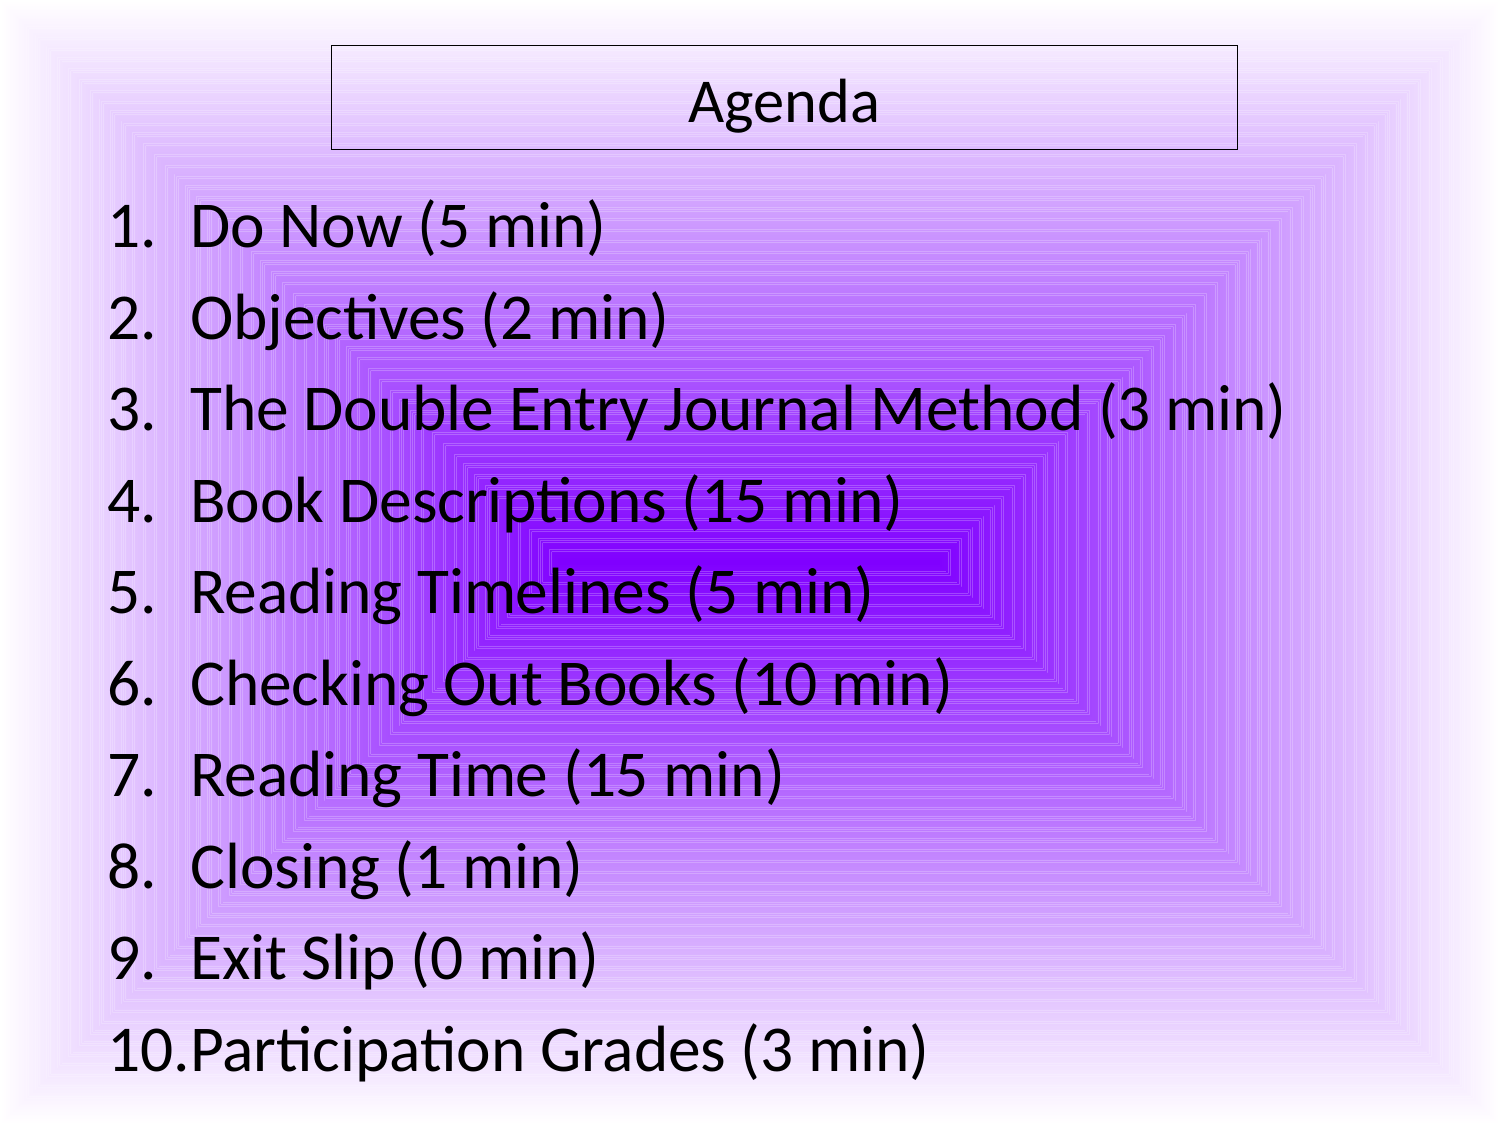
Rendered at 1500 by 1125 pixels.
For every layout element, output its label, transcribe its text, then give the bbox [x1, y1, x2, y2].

list Do Now (5 min) Objectives (2 min) The Double Entry Journal Method (3 min) Book Descriptions (15 min) Reading Timelines (5 min) Checking Out Books (10 min) Reading Time (15 min) Closing (1 min) Exit Slip (0 min) Participation Grades (3 min) [75, 174, 1500, 1100]
text_box Agenda [331, 45, 1238, 150]
